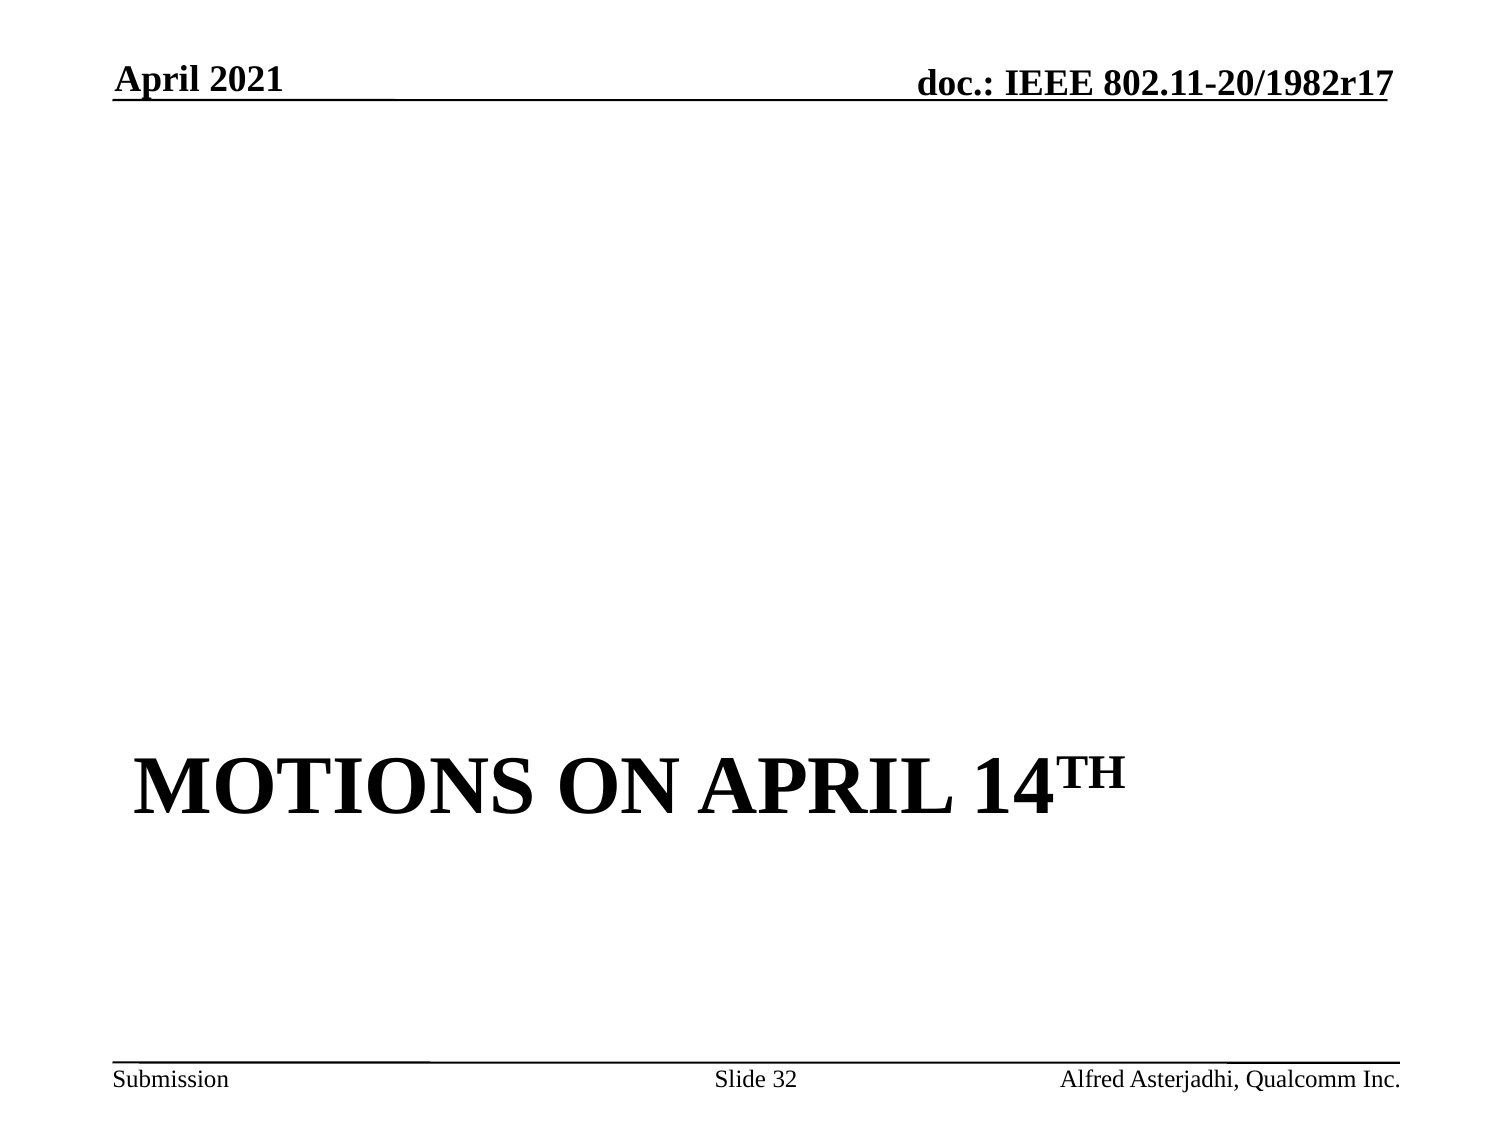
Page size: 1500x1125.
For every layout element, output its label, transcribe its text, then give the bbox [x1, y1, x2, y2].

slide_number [114, 54, 423, 100]
title Motions on April 14th [118, 722, 1394, 947]
footer Alfred Asterjadhi, Qualcomm Inc. [878, 1061, 1402, 1093]
slide_number Slide 32 [712, 1061, 800, 1123]
